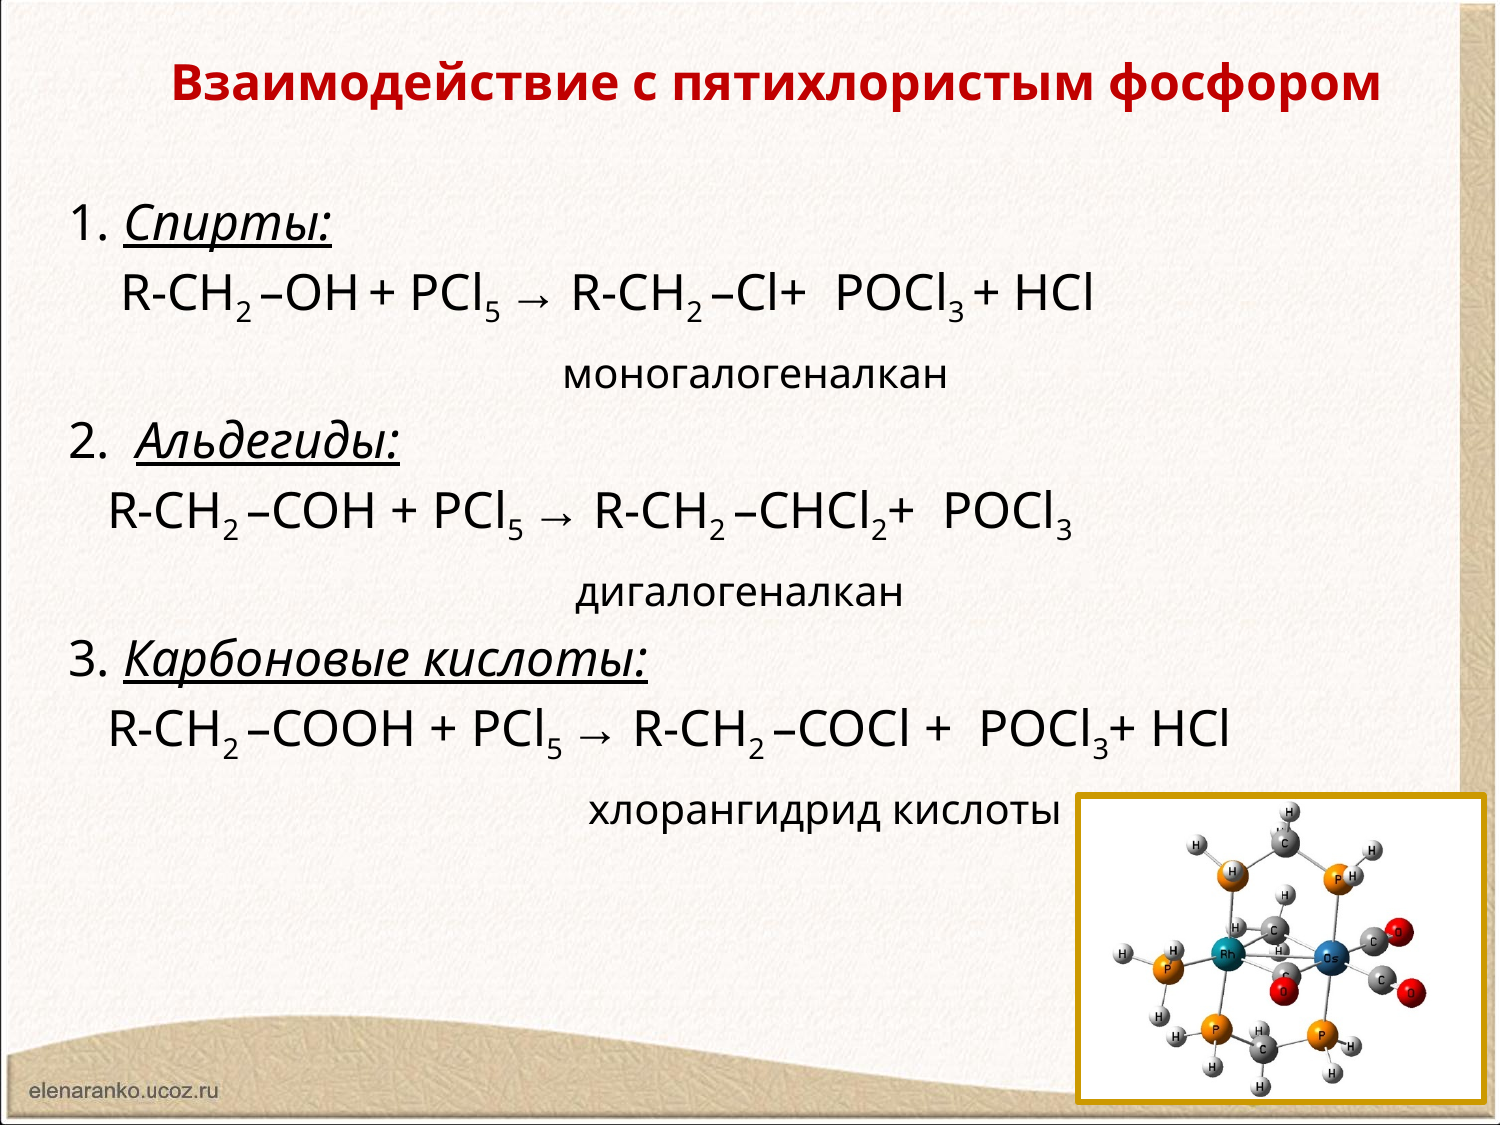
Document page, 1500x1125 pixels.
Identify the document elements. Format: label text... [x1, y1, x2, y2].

picture [0, 0, 1500, 1125]
picture [1080, 798, 1481, 1099]
list Взаимодействие с пятихлористым фосфором 1. Спирты: R-CH2 –OH + PCl5 → R-CH2 –Cl+ POCl3 + HCl моногалогеналкан 2. Альдегиды: R-CH2 –COH + PCl5 → R-CH2 –CHCl2+ POCl3 дигалогеналкан 3. Карбоновые кислоты: R-CH2 –COOH + PCl5 → R-CH2 –COCl + POCl3+ HCl хлорангидрид кислоты [53, 42, 1500, 994]
